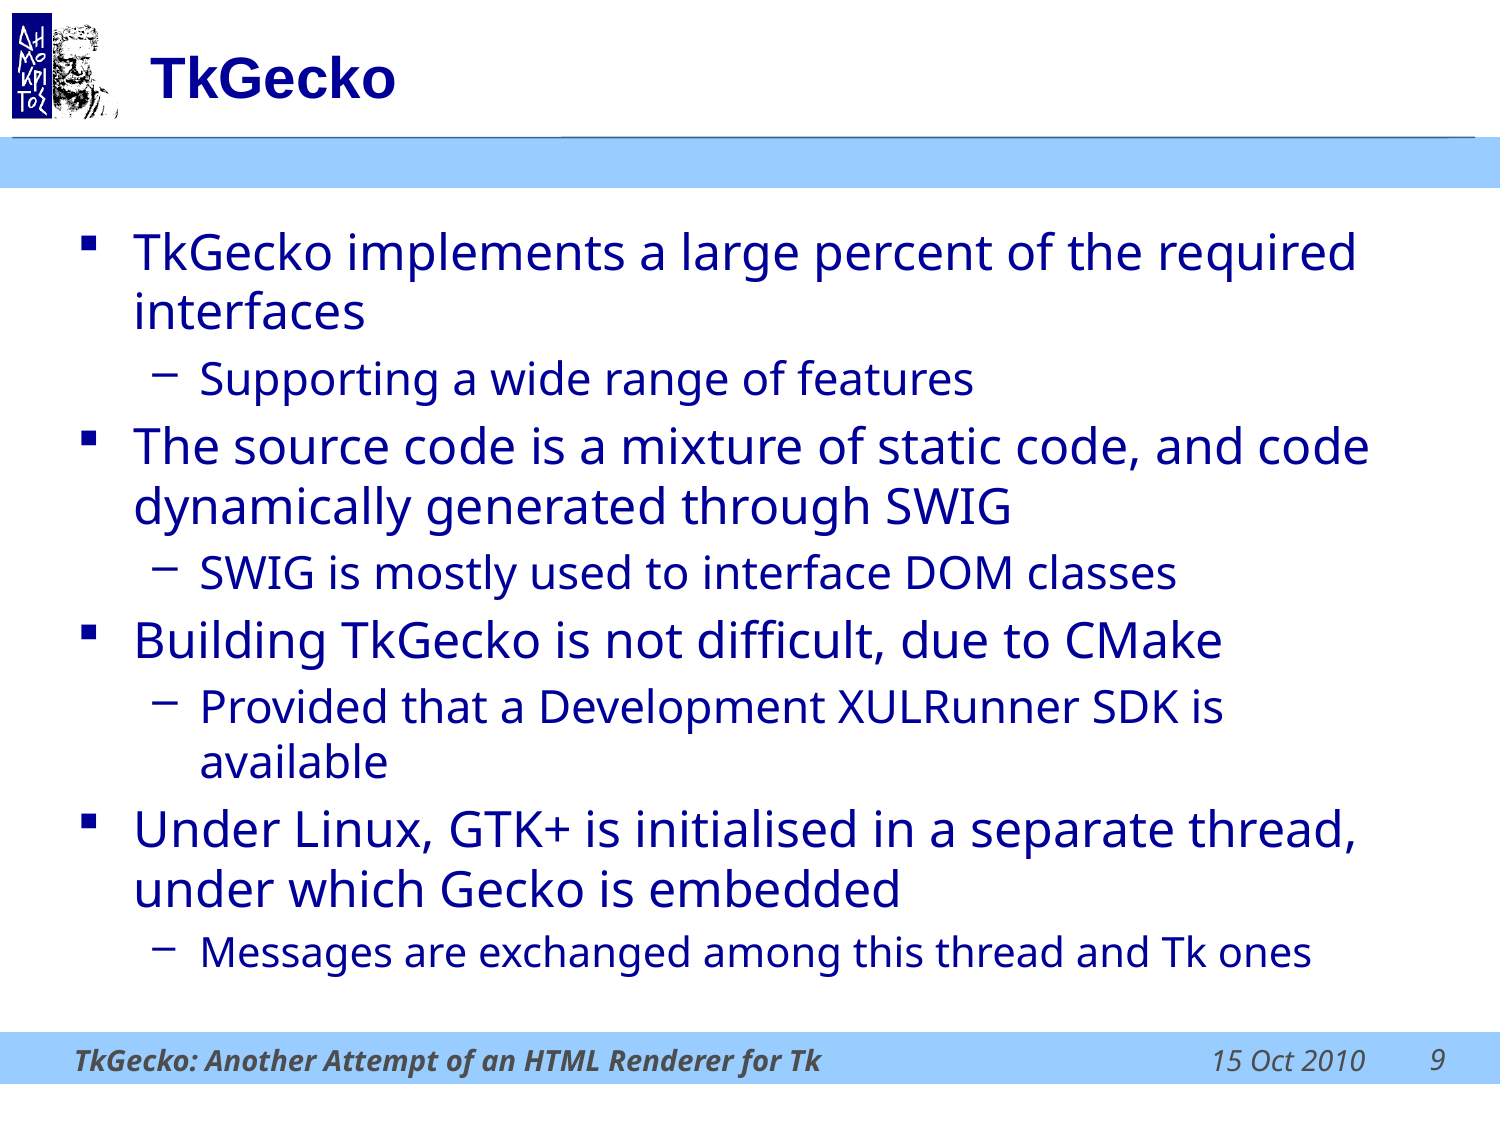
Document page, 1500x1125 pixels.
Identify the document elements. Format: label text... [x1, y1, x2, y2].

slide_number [1190, 1034, 1381, 1086]
title TkGecko [135, 12, 1476, 138]
footer TkGecko: Another Attempt of an HTML Renderer for Tk [58, 1034, 1190, 1086]
slide_number 9 [1399, 1033, 1476, 1084]
list TkGecko implements a large percent of the required interfaces Supporting a wide range of features The source code is a mixture of static code, and code dynamically generated through SWIG SWIG is mostly used to interface DOM classes Building TkGecko is not difficult, due to CMake Provided that a Development XULRunner SDK is available Under Linux, GTK+ is initialised in a separate thread, under which Gecko is embedded Messages are exchanged among this thread and Tk ones [62, 212, 1438, 1001]
picture [11, 13, 118, 120]
